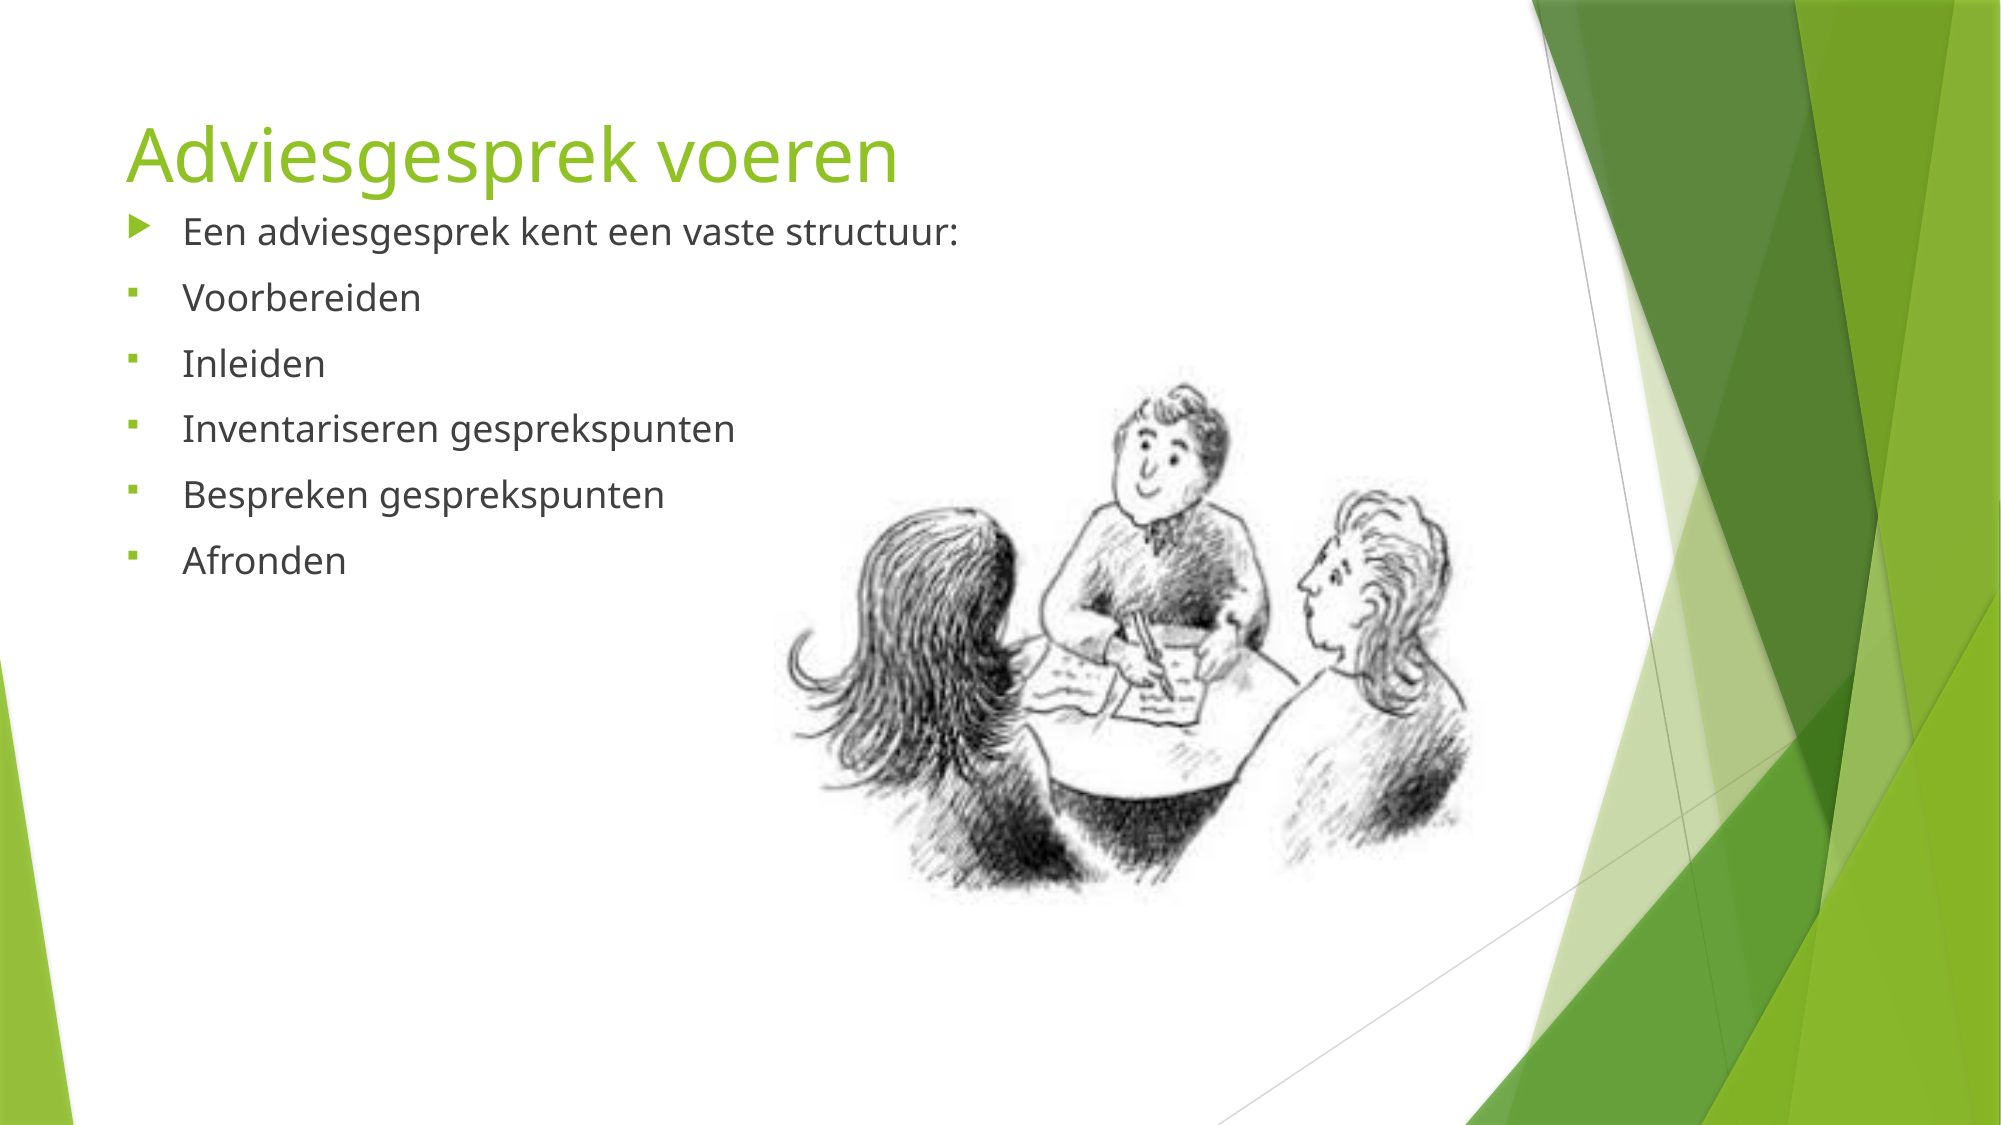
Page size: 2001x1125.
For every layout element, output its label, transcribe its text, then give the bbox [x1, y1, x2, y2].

picture [773, 364, 1496, 921]
list Een adviesgesprek kent een vaste structuur: Voorbereiden Inleiden Inventariseren gesprekspunten Bespreken gesprekspunten Afronden [111, 200, 1522, 837]
title Adviesgesprek voeren [111, 99, 1522, 200]
